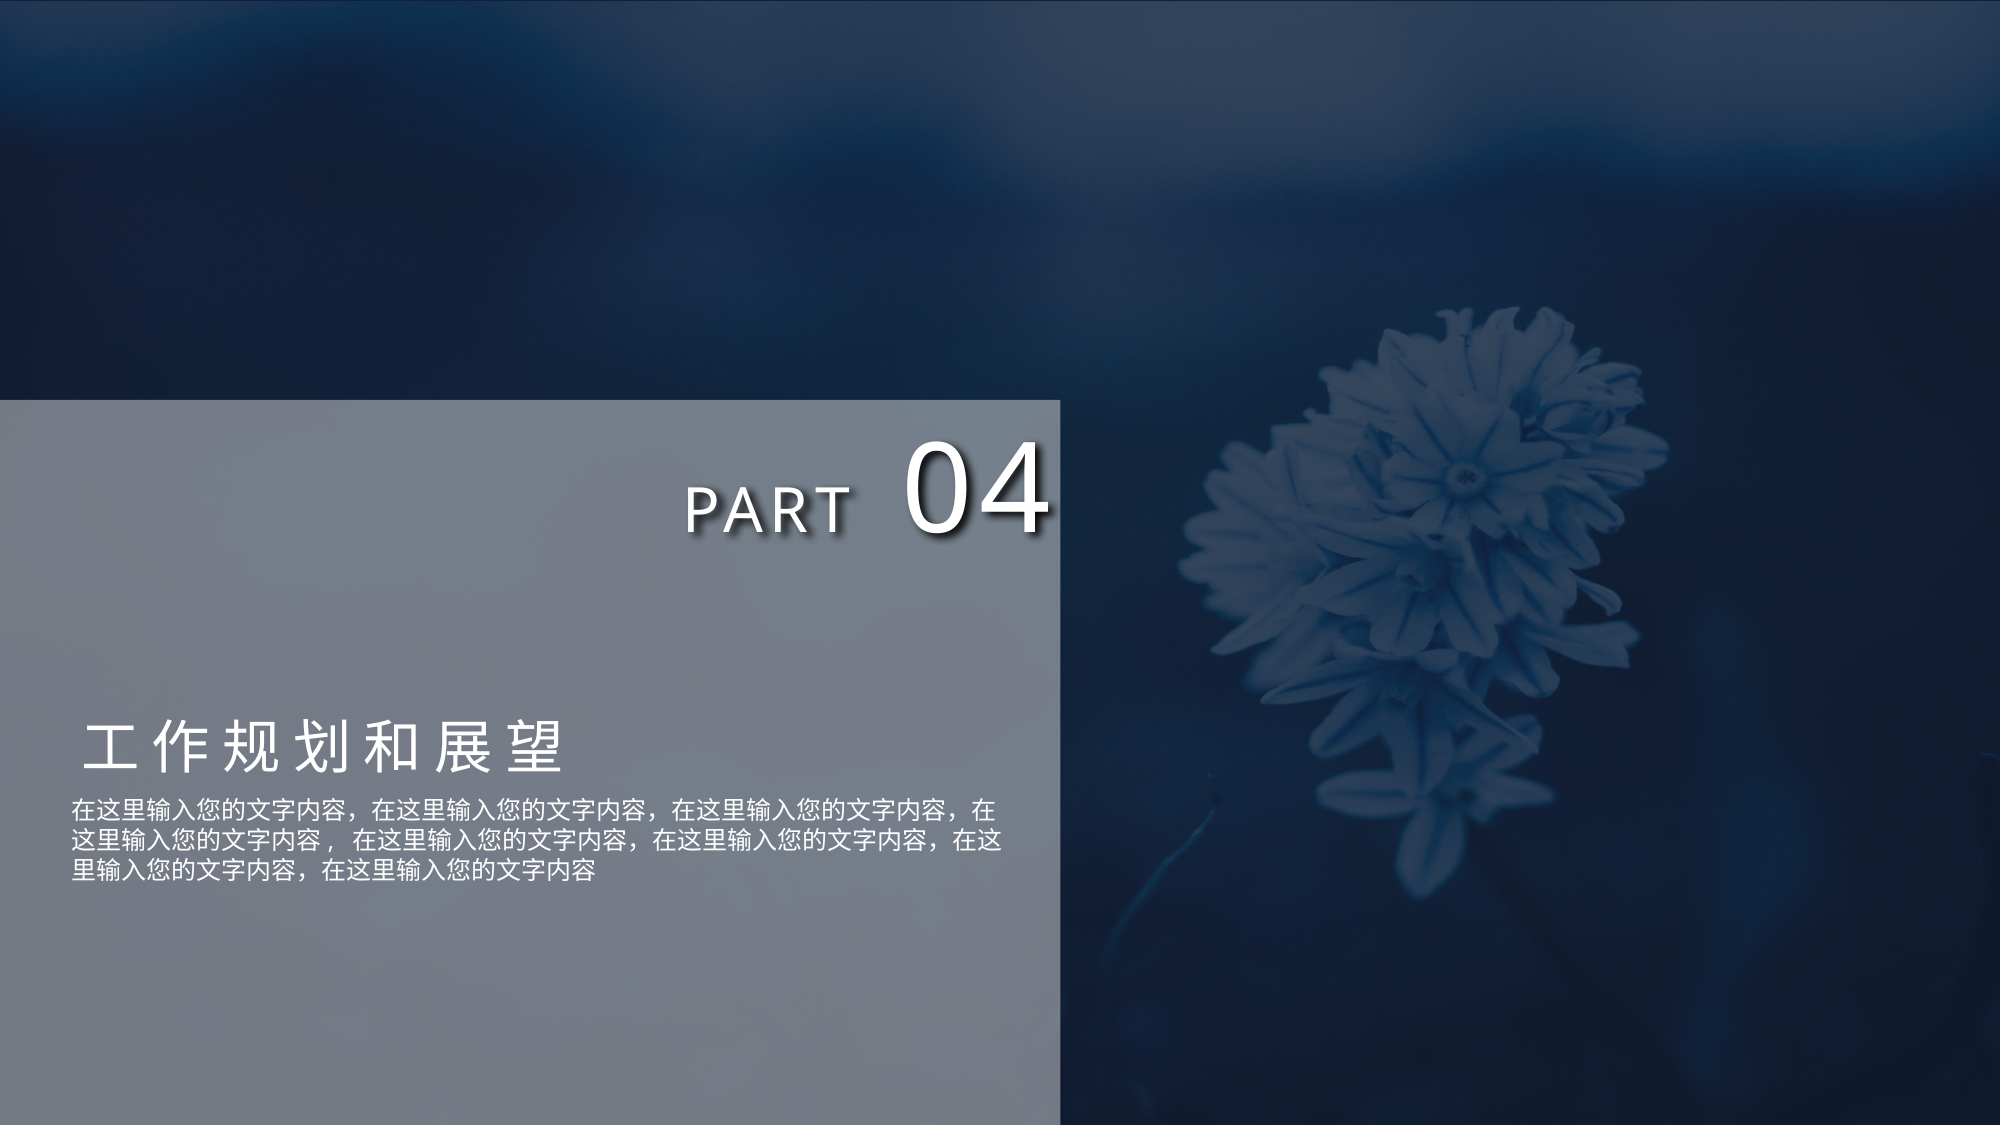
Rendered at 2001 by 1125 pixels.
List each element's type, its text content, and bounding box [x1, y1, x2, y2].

text_box 在这里输入您的文字内容，在这里输入您的文字内容，在这里输入您的文字内容，在这里输入您的文字内容,在这里输入您的文字内容，在这里输入您的文字内容，在这里输入您的文字内容，在这里输入您的文字内容 [56, 787, 1035, 922]
text_box 工作规划和展望 [66, 702, 579, 787]
text_box PART 04 [616, 399, 1118, 565]
text_box [0, 0, 2000, 1125]
text_box [0, 399, 1061, 1125]
